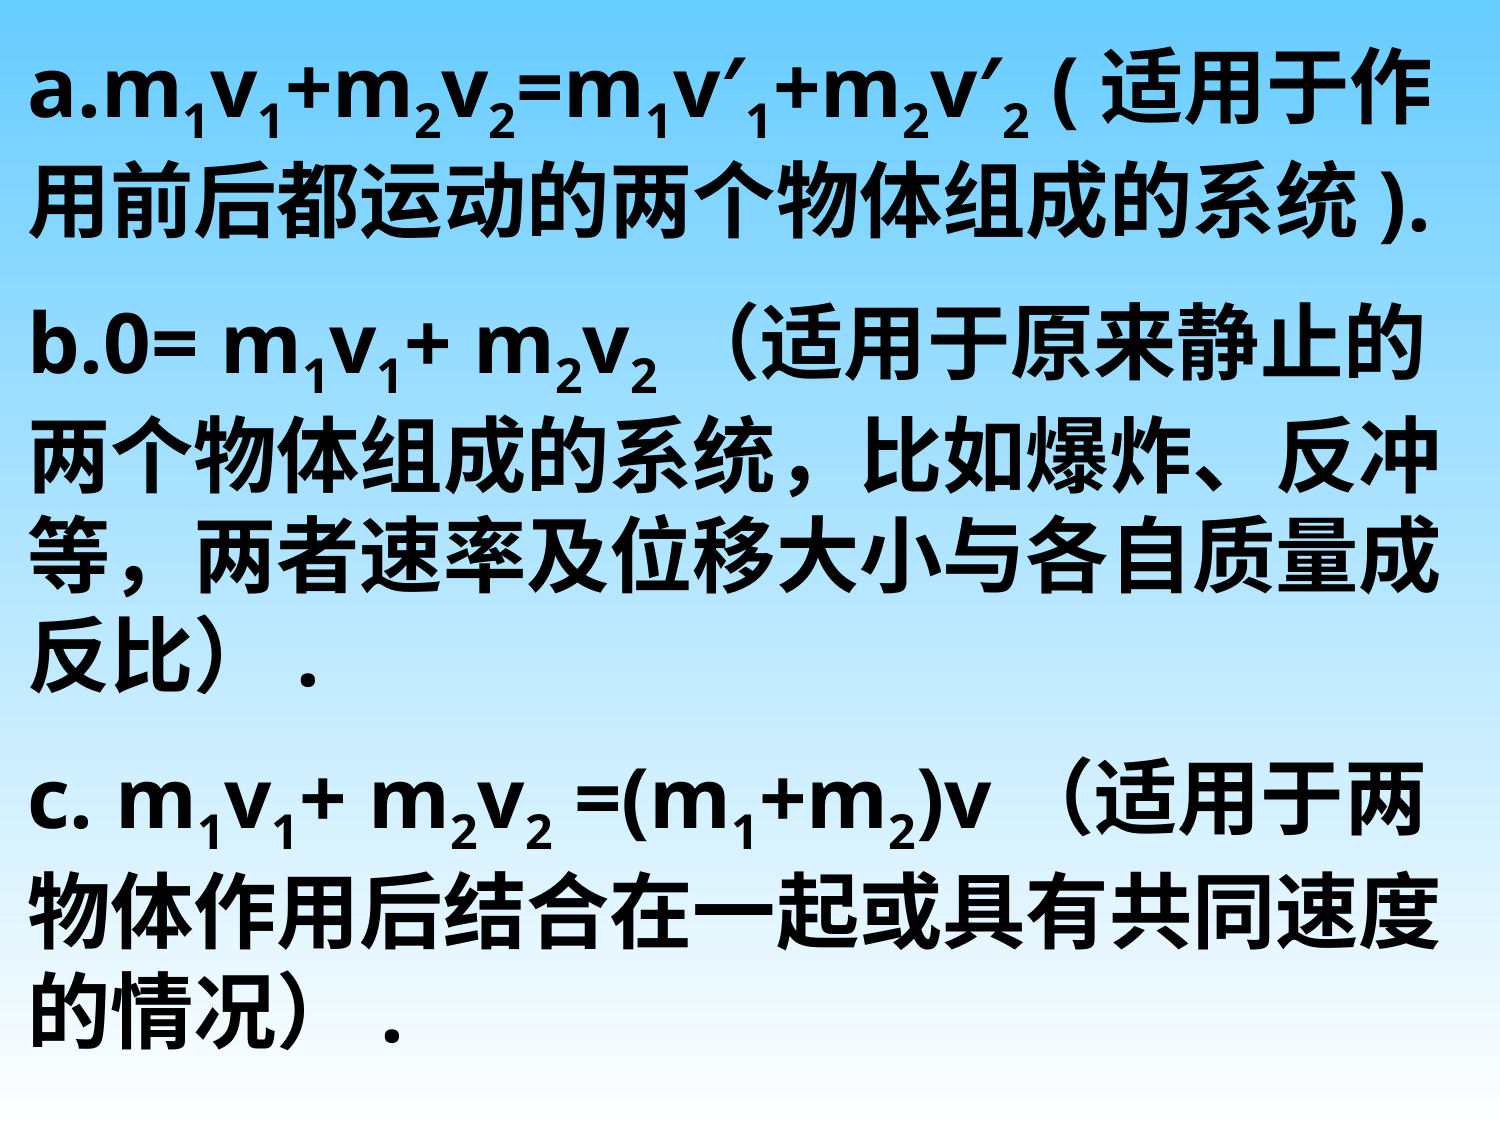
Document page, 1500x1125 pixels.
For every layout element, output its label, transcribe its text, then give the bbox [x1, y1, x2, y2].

text_box a.m1v1+m2v2=m1v′1+m2v′2 (适用于作用前后都运动的两个物体组成的系统). b.0= m1v1+ m2v2（适用于原来静止的两个物体组成的系统，比如爆炸、反冲等，两者速率及位移大小与各自质量成反比）. c. m1v1+ m2v2 =(m1+m2)v（适用于两物体作用后结合在一起或具有共同速度的情况）. [12, 27, 1488, 1067]
